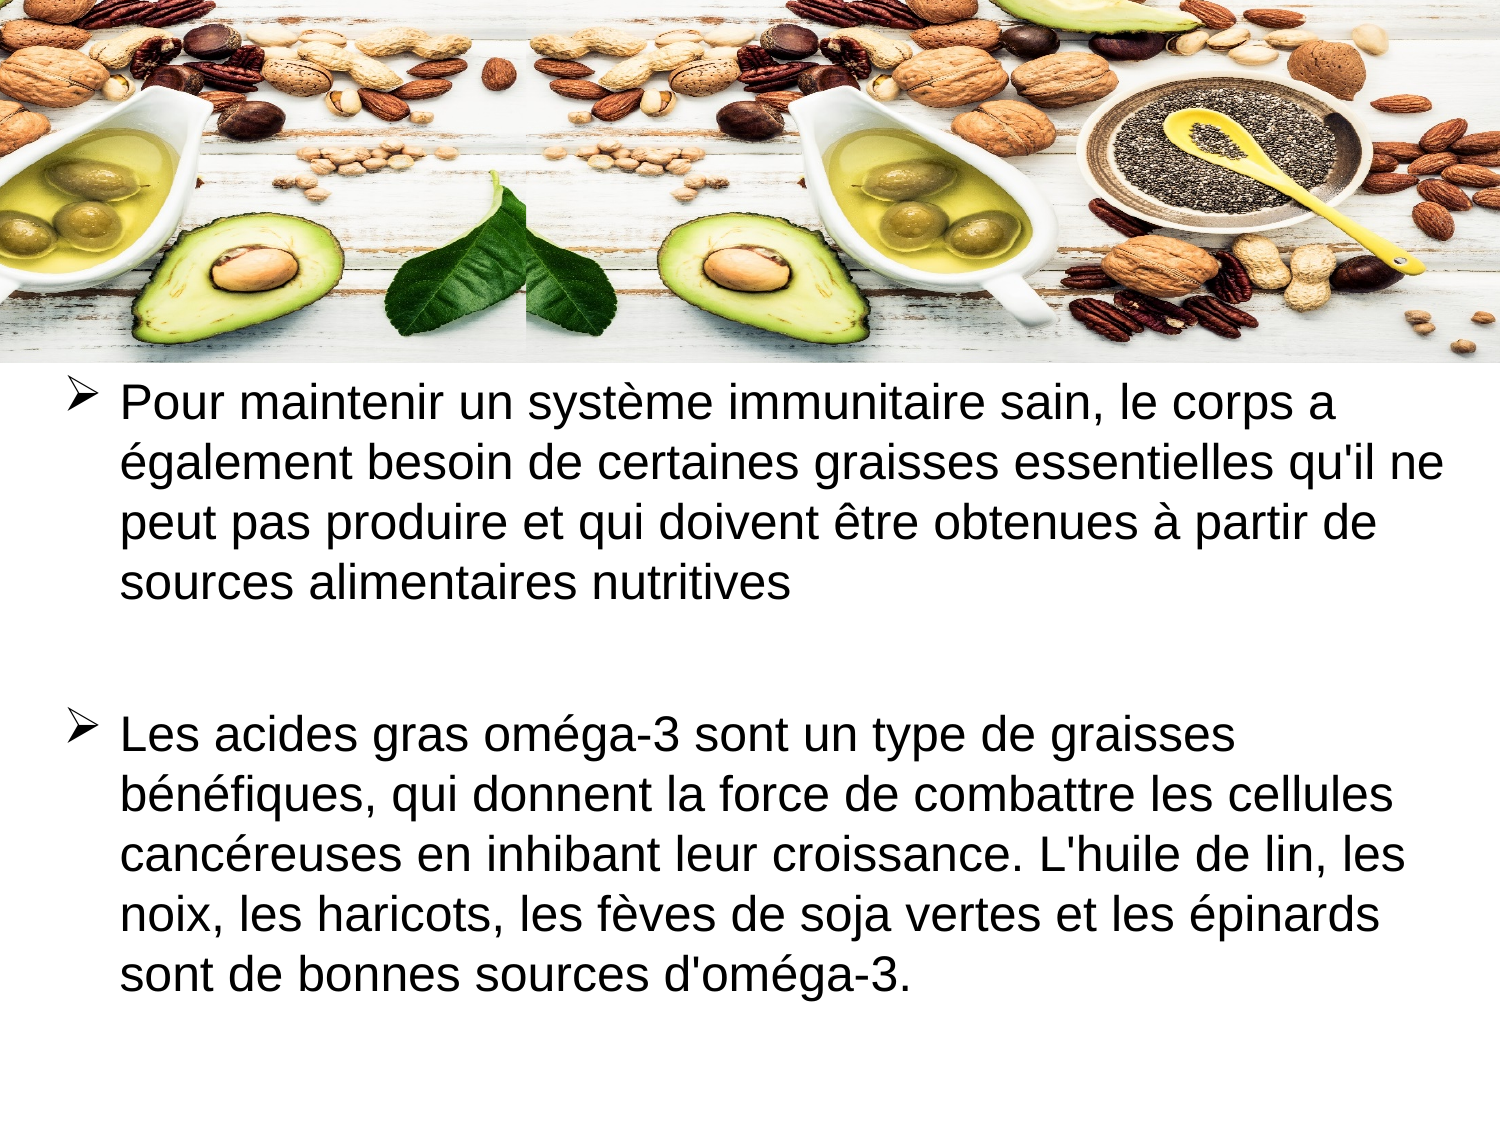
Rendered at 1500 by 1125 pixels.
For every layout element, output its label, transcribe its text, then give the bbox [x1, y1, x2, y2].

text_box Les acides gras oméga-3 sont un type de graisses bénéfiques, qui donnent la force de combattre les cellules cancéreuses en inhibant leur croissance. L'huile de lin, les noix, les haricots, les fèves de soja vertes et les épinards sont de bonnes sources d'oméga-3. [48, 634, 1500, 1010]
text_box Pour maintenir un système immunitaire sain, le corps a également besoin de certaines graisses essentielles qu'il ne peut pas produire et qui doivent être obtenues à partir de sources alimentaires nutritives [48, 404, 1500, 617]
picture [0, 0, 1500, 1125]
